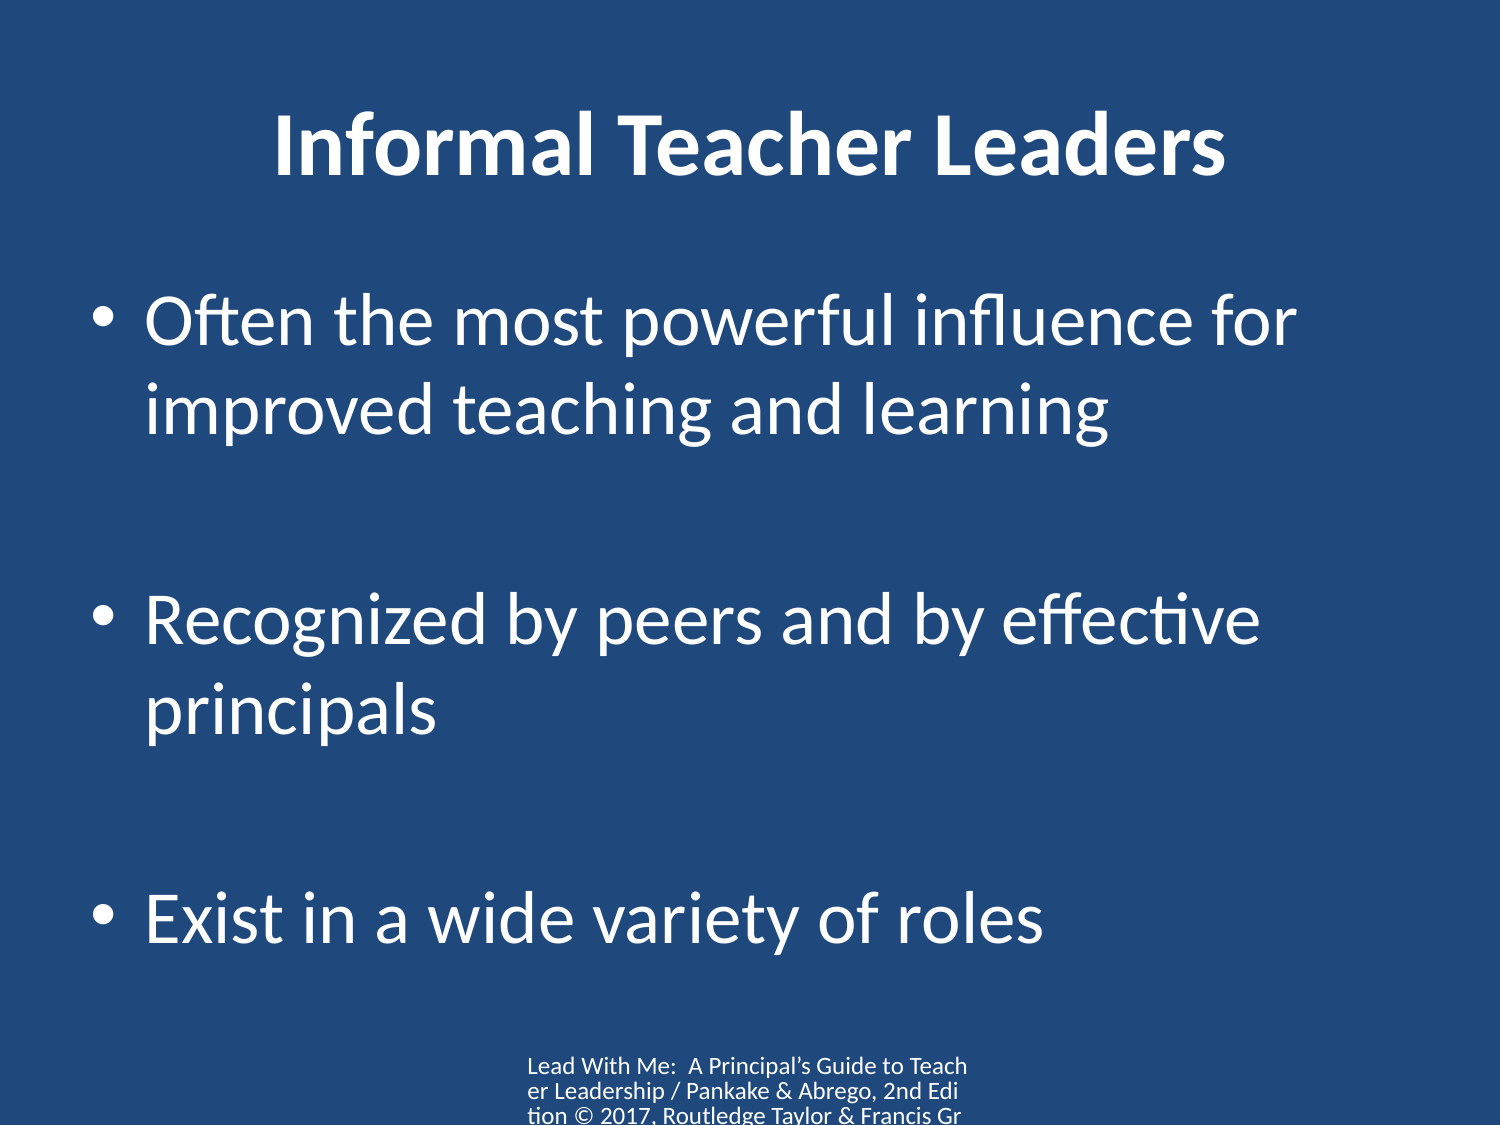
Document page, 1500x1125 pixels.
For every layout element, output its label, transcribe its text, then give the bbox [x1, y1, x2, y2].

footer Lead With Me: A Principal’s Guide to Teacher Leadership / Pankake & Abrego, 2nd Edition © 2017, Routledge Taylor & Francis Group [512, 1034, 988, 1095]
list Often the most powerful influence for improved teaching and learning Recognized by peers and by effective principals Exist in a wide variety of roles [75, 262, 1425, 968]
title Informal Teacher Leaders [75, 45, 1425, 233]
